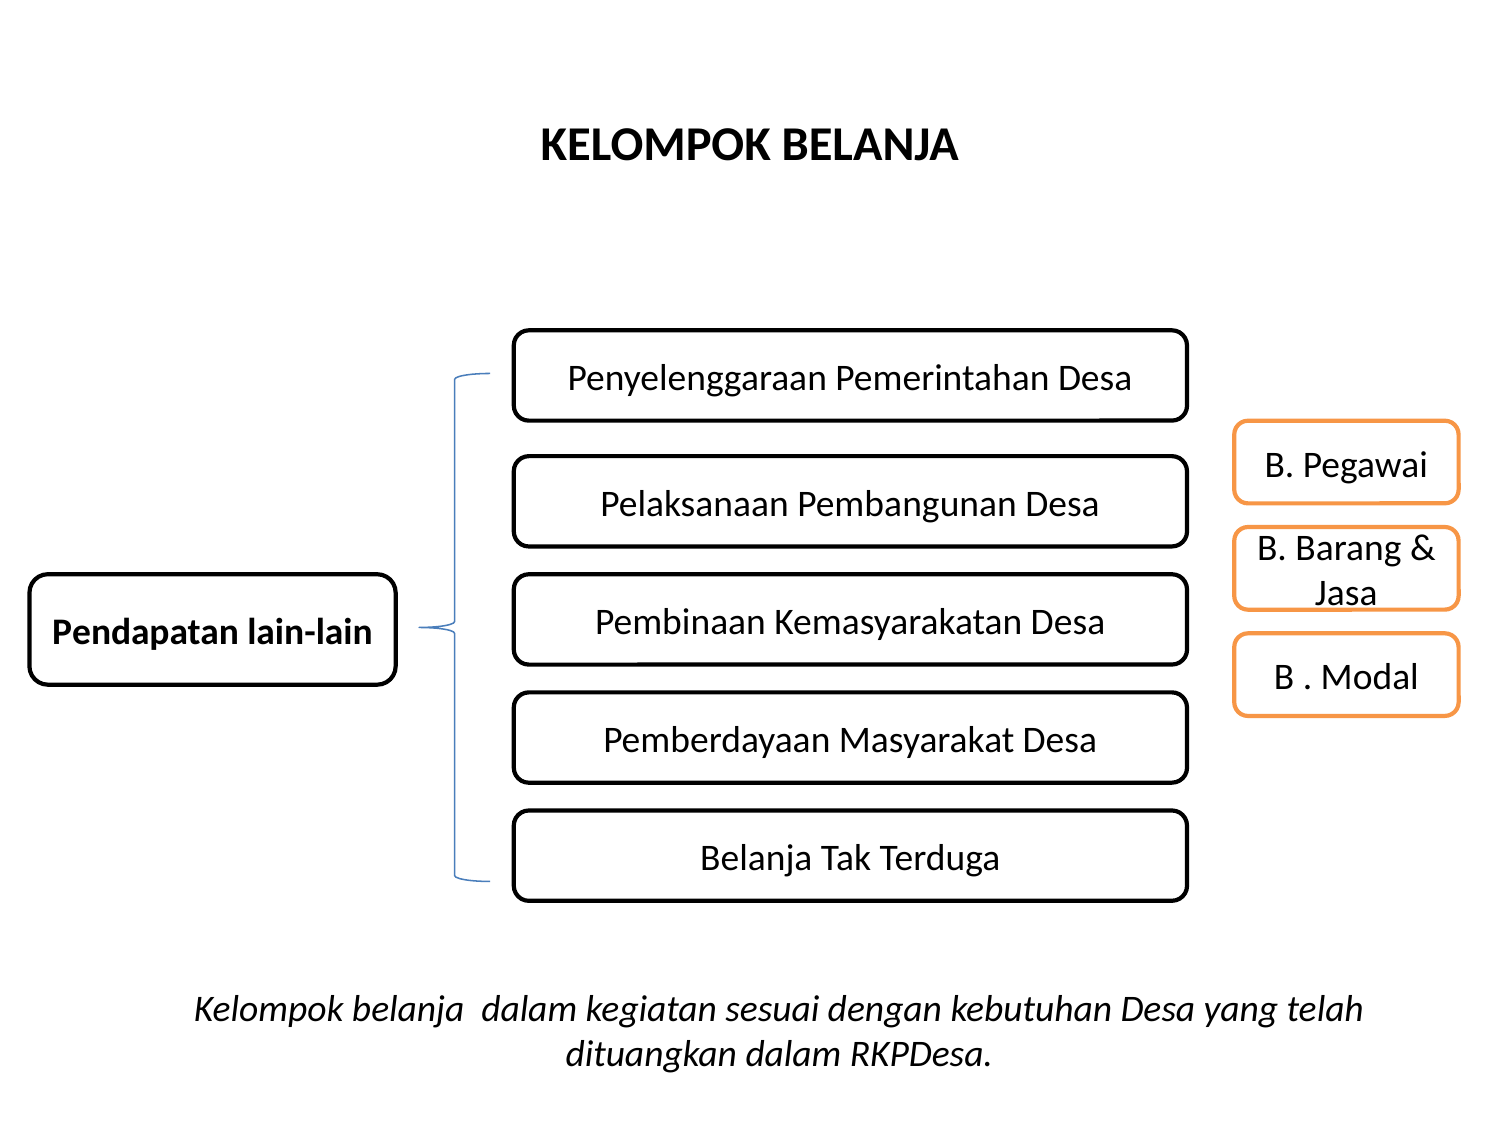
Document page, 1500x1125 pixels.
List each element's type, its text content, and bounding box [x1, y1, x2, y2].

text_box Pelaksanaan Pembangunan Desa [511, 454, 1190, 549]
text_box Pembinaan Kemasyarakatan Desa [511, 572, 1190, 667]
text_box B. Pegawai [1232, 418, 1461, 506]
text_box B. Barang & Jasa [1232, 524, 1461, 612]
title KELOMPOK BELANJA [75, 45, 1425, 233]
text_box Pendapatan lain-lain [27, 572, 398, 687]
text_box B . Modal [1232, 631, 1461, 719]
text_box Pemberdayaan Masyarakat Desa [511, 690, 1190, 785]
text_box Belanja Tak Terduga [511, 808, 1190, 903]
text_box [418, 372, 491, 883]
text_box Kelompok belanja dalam kegiatan sesuai dengan kebutuhan Desa yang telah dituangkan dalam RKPDesa. [100, 976, 1459, 1081]
text_box Penyelenggaraan Pemerintahan Desa [511, 328, 1190, 423]
